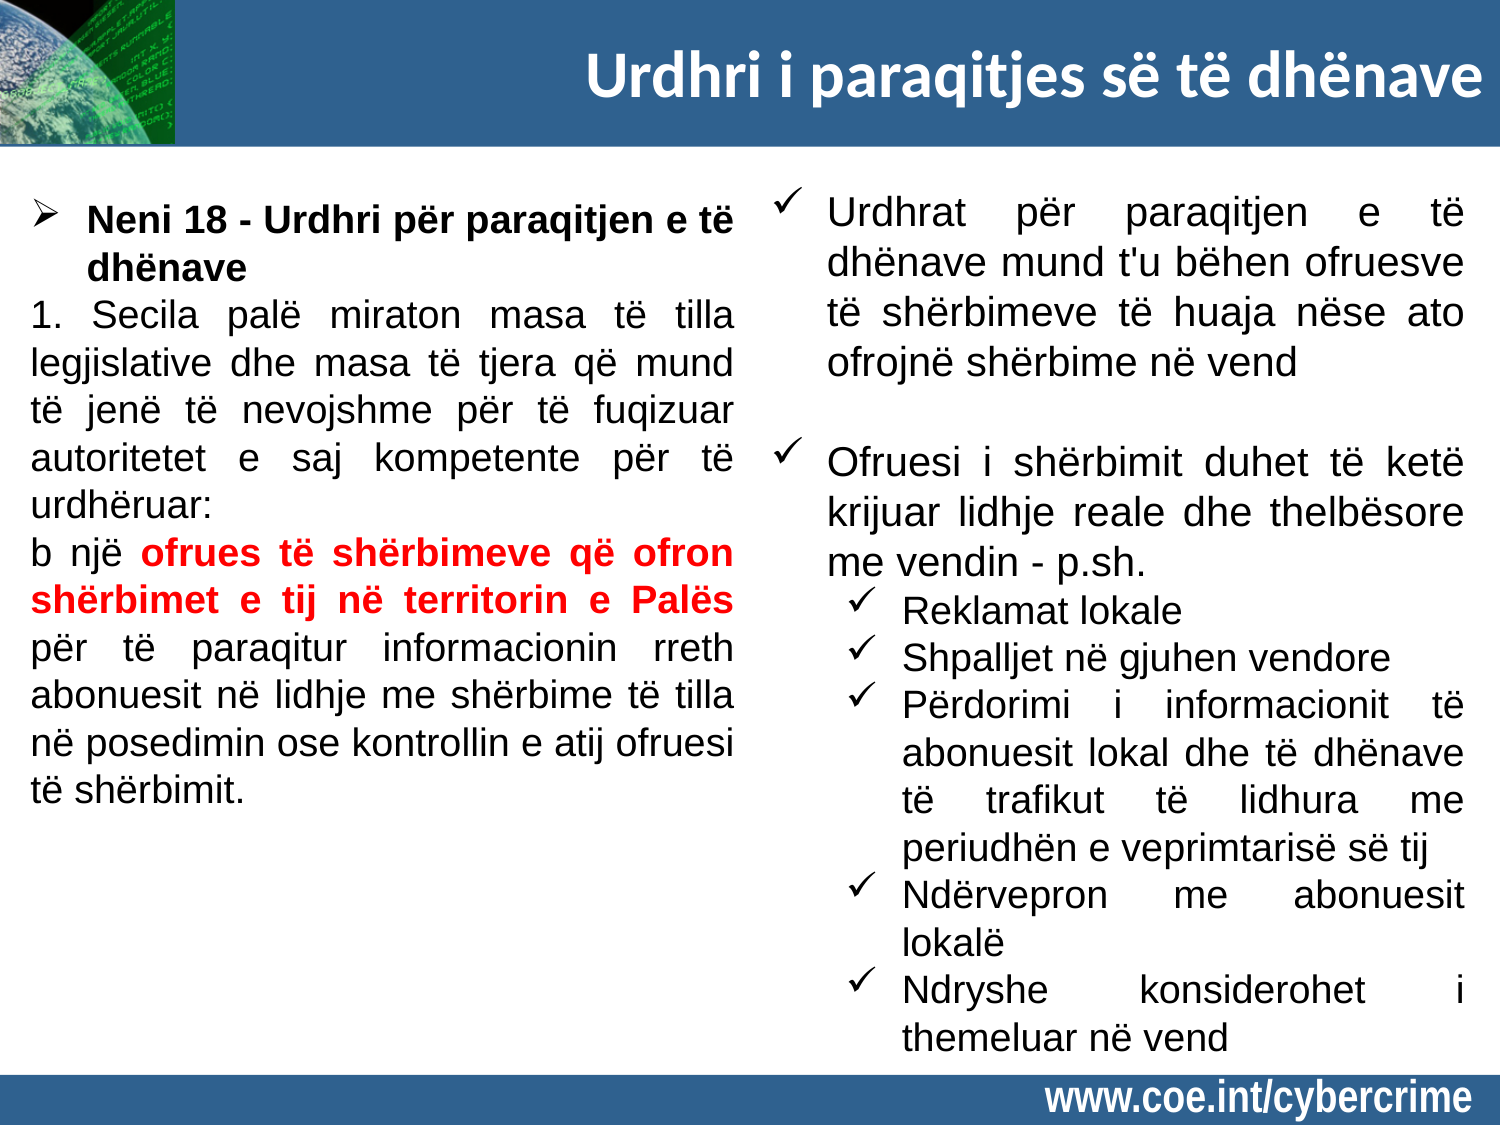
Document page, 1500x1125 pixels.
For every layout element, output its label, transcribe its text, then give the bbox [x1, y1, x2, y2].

text_box Urdhrat për paraqitjen e të dhënave mund t'u bëhen ofruesve të shërbimeve të huaja nëse ato ofrojnë shërbime në vend Ofruesi i shërbimit duhet të ketë krijuar lidhje reale dhe thelbësore me vendin - p.sh. Reklamat lokale Shpalljet në gjuhen vendore Përdorimi i informacionit të abonuesit lokal dhe të dhënave të trafikut të lidhura me periudhën e veprimtarisë së tij Ndërvepron me abonuesit lokalë Ndryshe konsiderohet i themeluar në vend [755, 176, 1480, 1067]
text_box www.coe.int/cybercrime [1030, 1059, 1500, 1125]
text_box Urdhri i paraqitjes së të dhënave [177, 0, 1500, 149]
text_box Neni 18 - Urdhri për paraqitjen e të dhënave 1. Secila palë miraton masa të tilla legjislative dhe masa të tjera që mund të jenë të nevojshme për të fuqizuar autoritetet e saj kompetente për të urdhëruar: b një ofrues të shërbimeve që ofron shërbimet e tij në territorin e Palës për të paraqitur informacionin rreth abonuesit në lidhje me shërbime të tilla në posedimin ose kontrollin e atij ofruesi të shërbimit. [15, 186, 750, 819]
picture [0, 0, 175, 144]
text_box [0, 1073, 1030, 1125]
